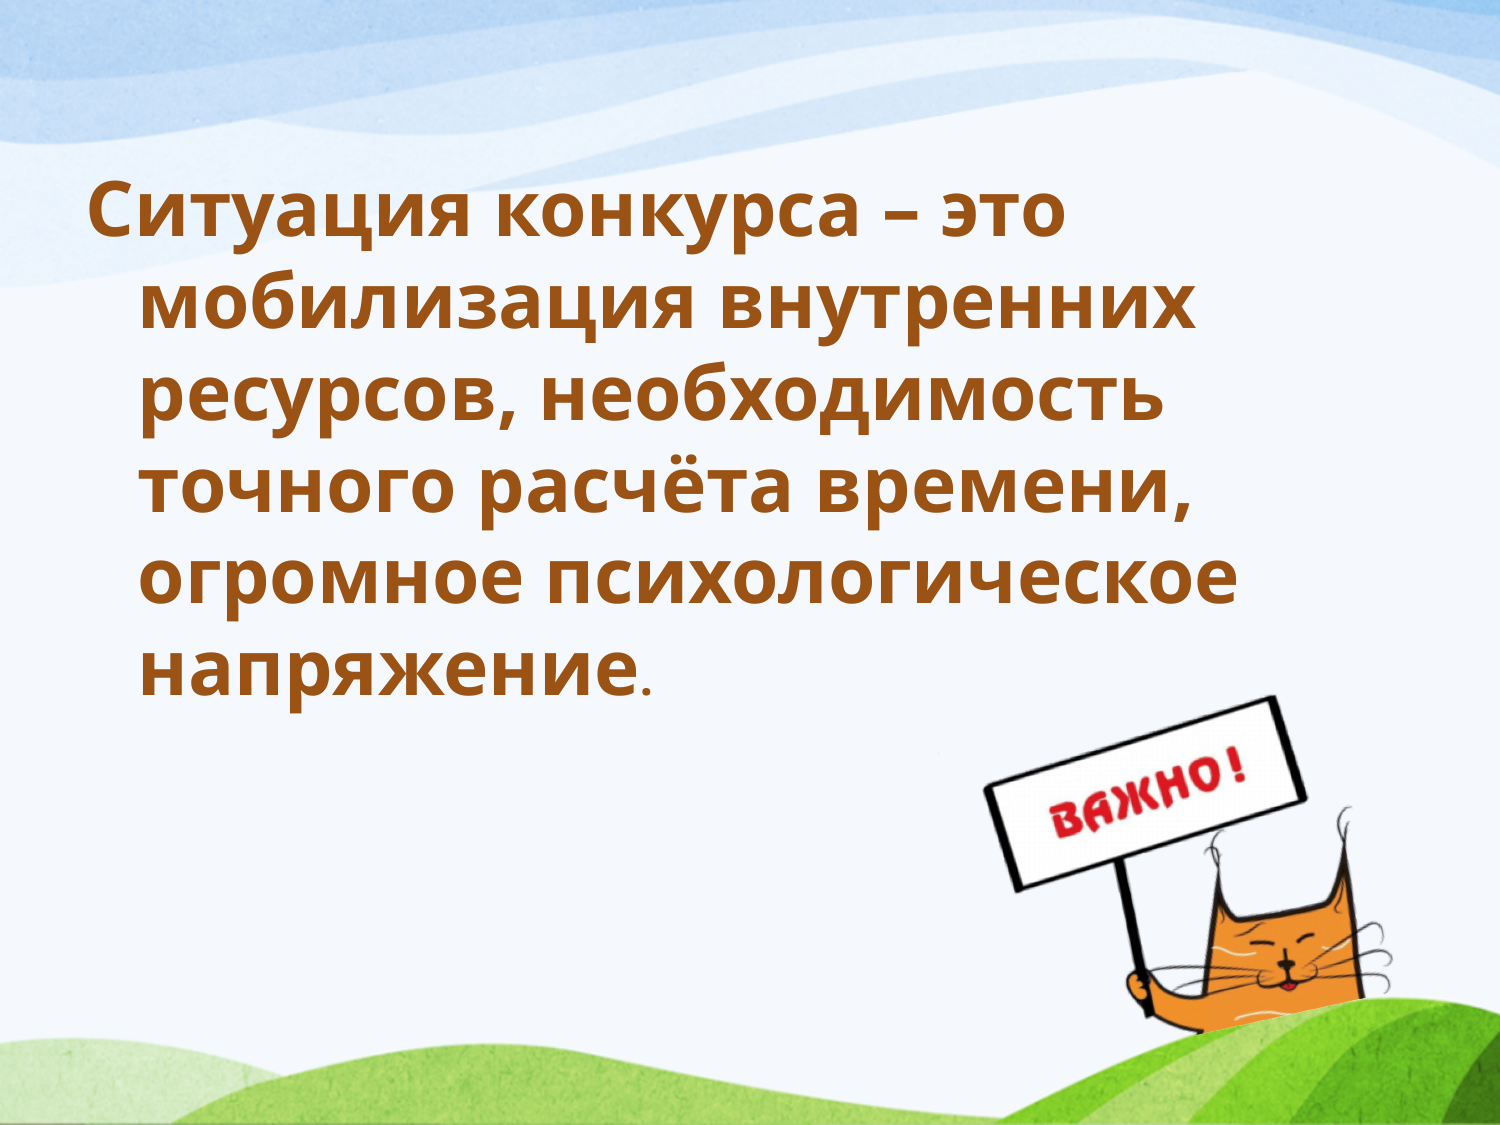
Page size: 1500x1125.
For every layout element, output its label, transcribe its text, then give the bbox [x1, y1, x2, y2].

picture [0, 0, 1500, 1125]
list Ситуация конкурса – это мобилизация внутренних ресурсов, необходимость точного расчёта времени, огромное психологическое напряжение. [70, 152, 1308, 847]
